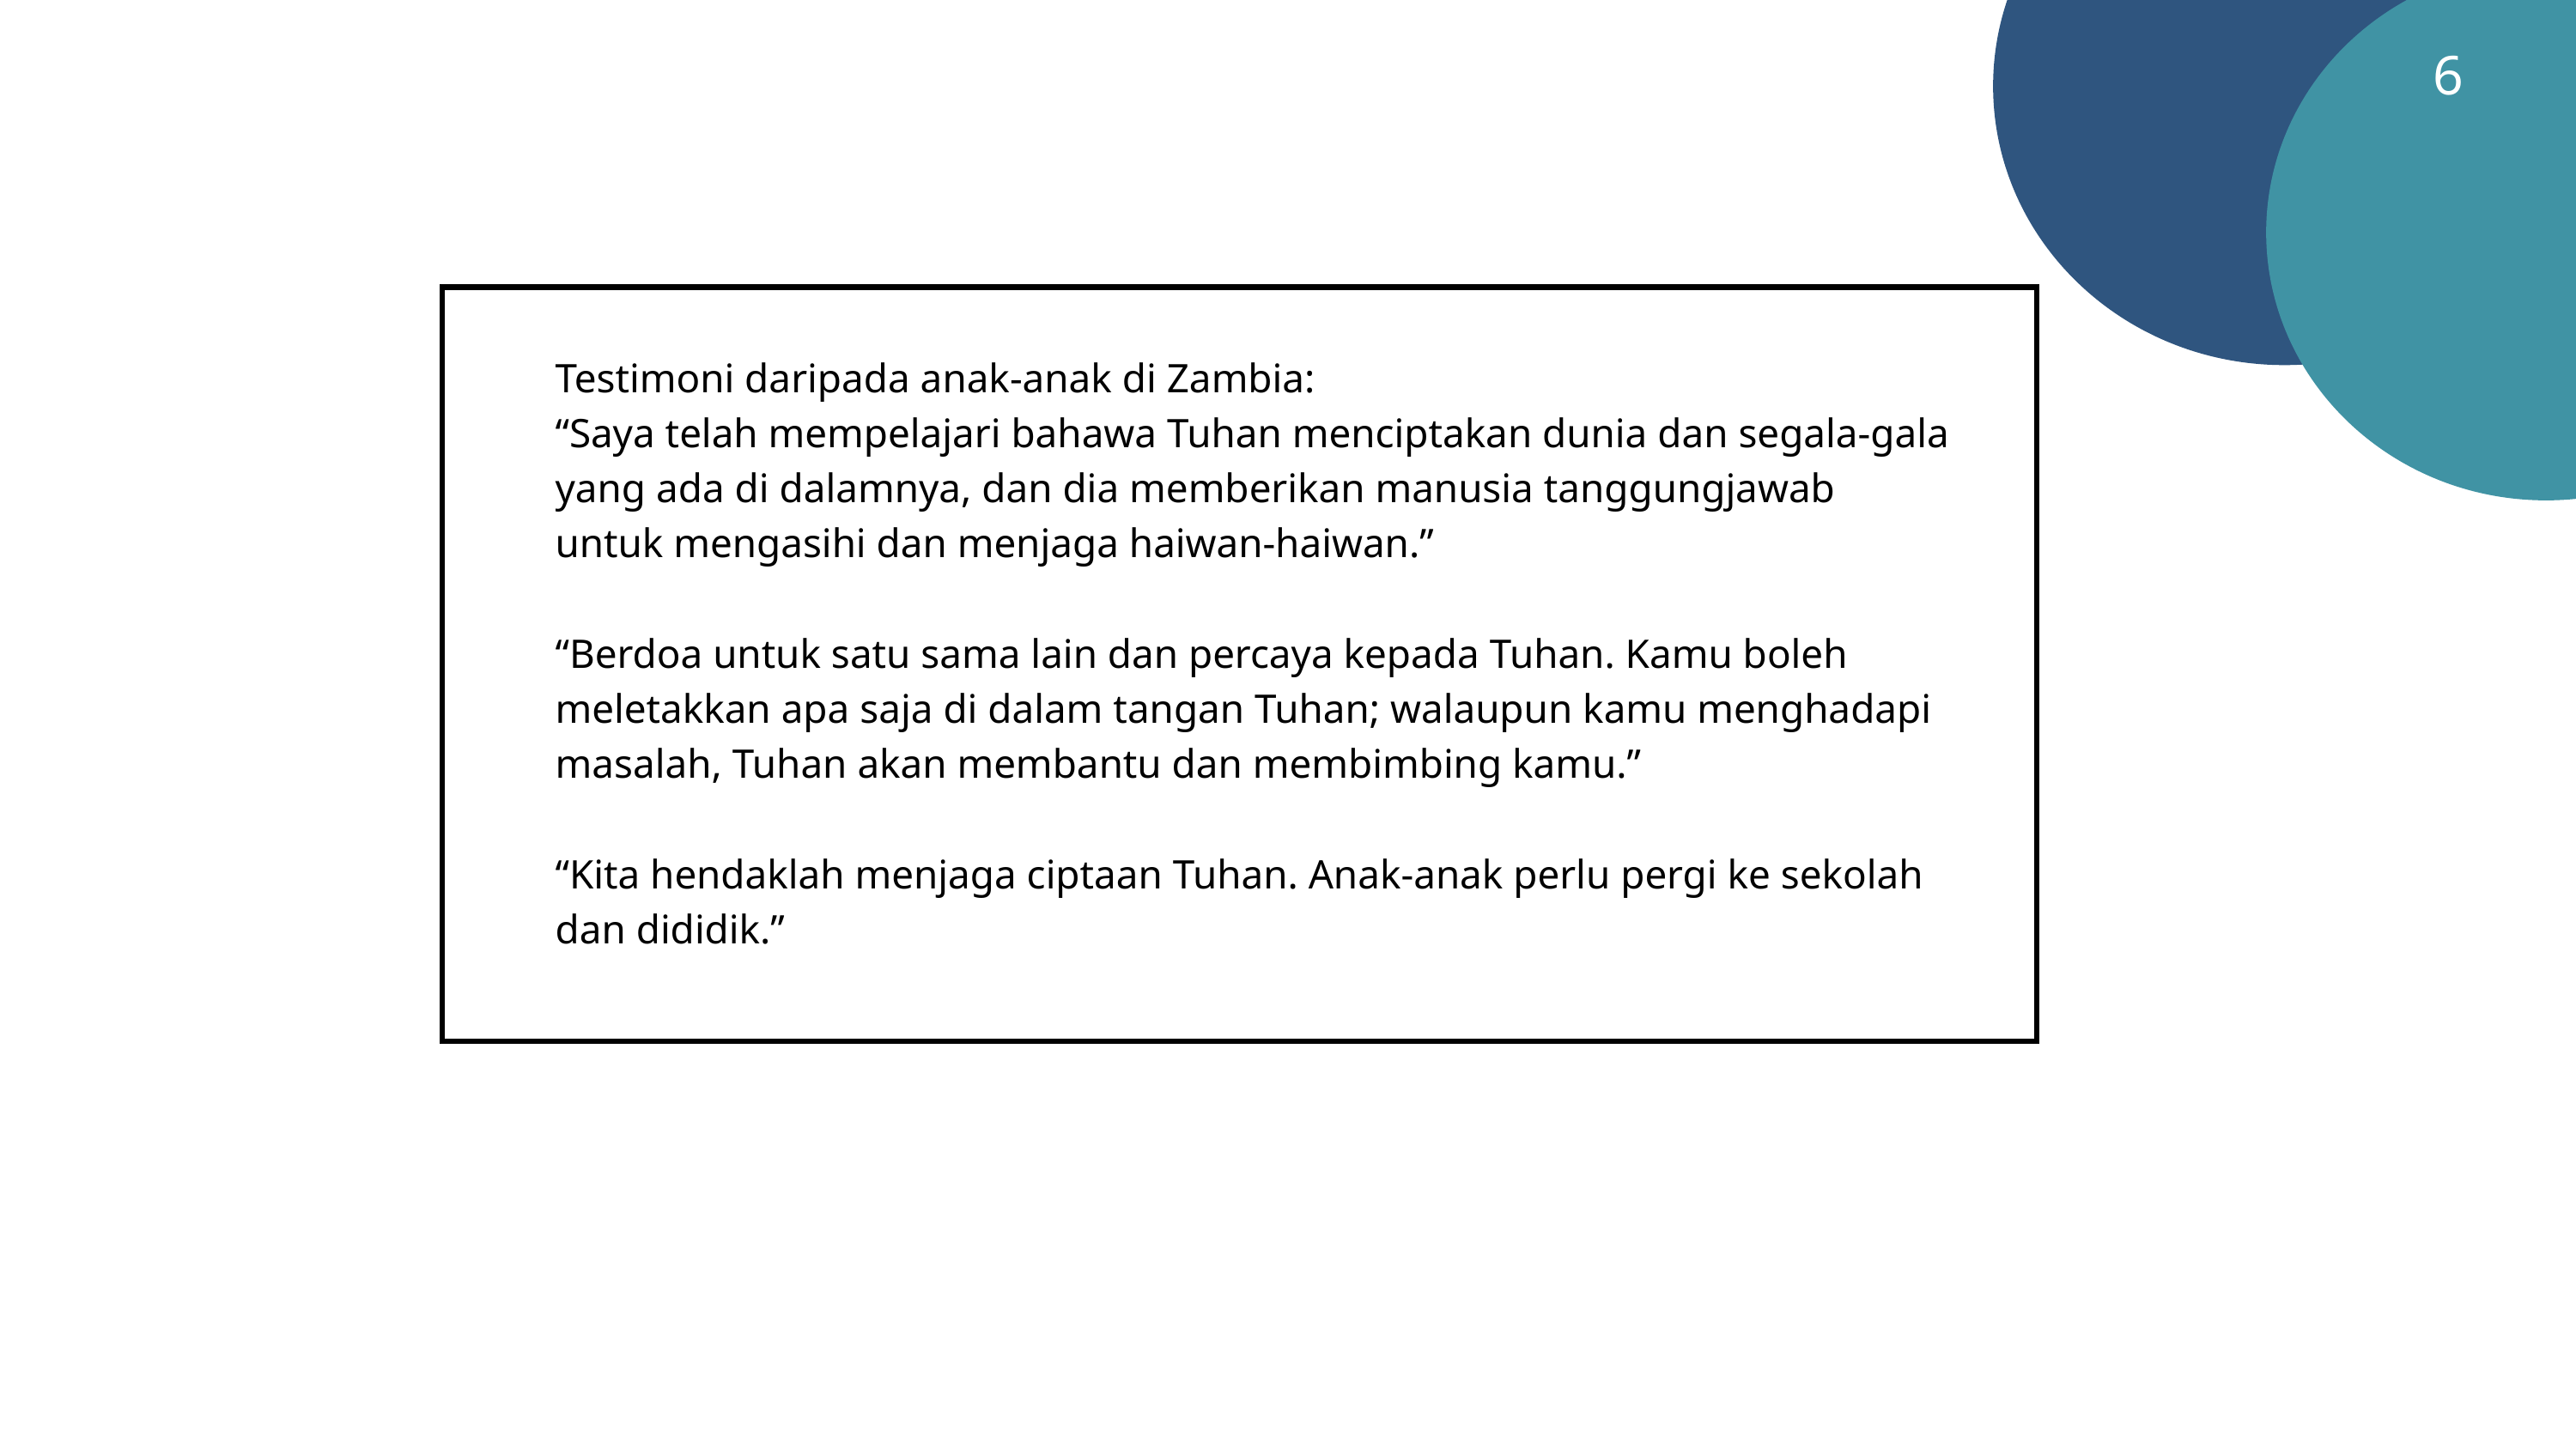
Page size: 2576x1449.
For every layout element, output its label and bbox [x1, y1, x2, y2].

text_box [441, 287, 2037, 1041]
text_box [1992, 0, 2261, 366]
text_box [2265, 0, 2576, 501]
